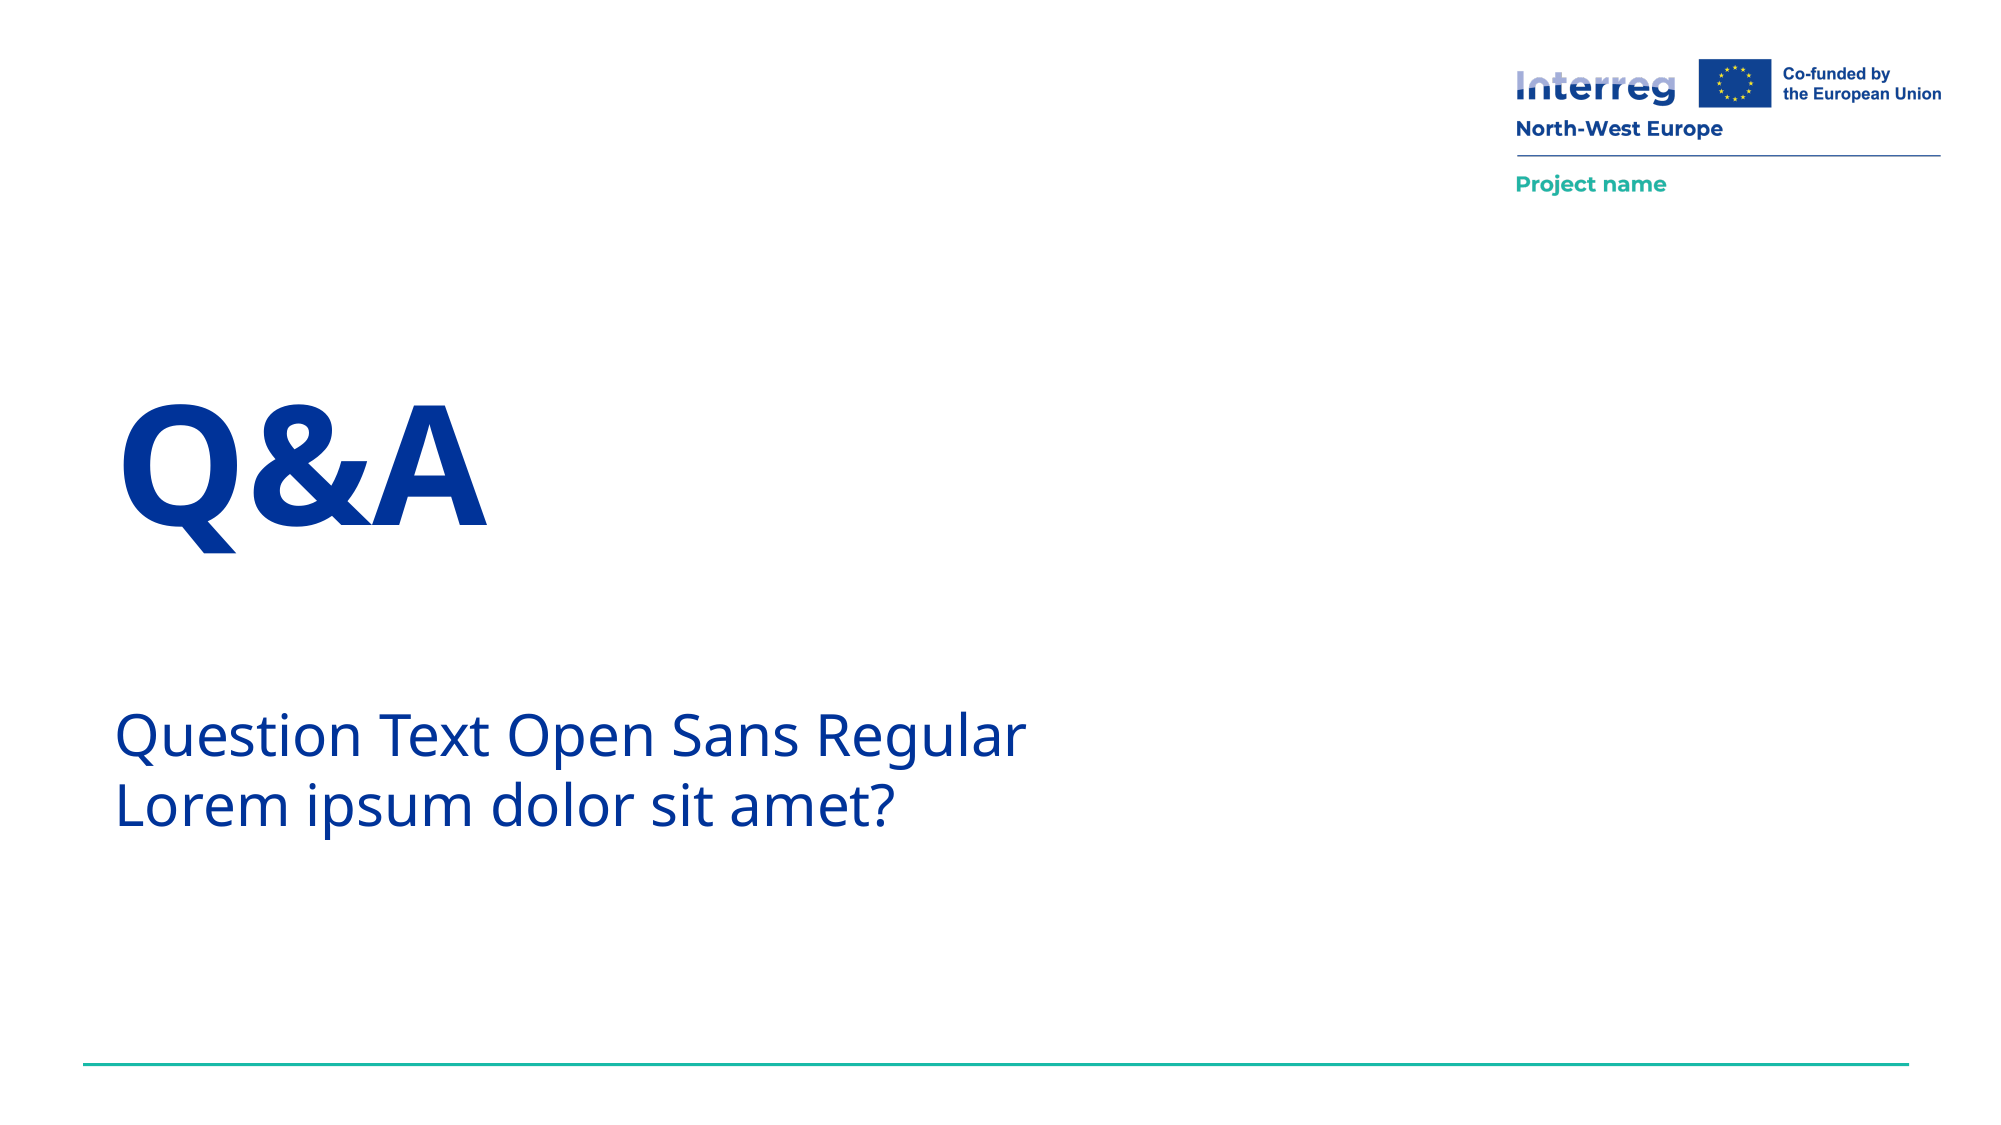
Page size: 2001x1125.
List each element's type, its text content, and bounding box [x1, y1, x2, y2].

picture [1458, 0, 2000, 251]
text_box Q&A Question Text Open Sans Regular Lorem ipsum dolor sit amet? [99, 350, 1375, 998]
